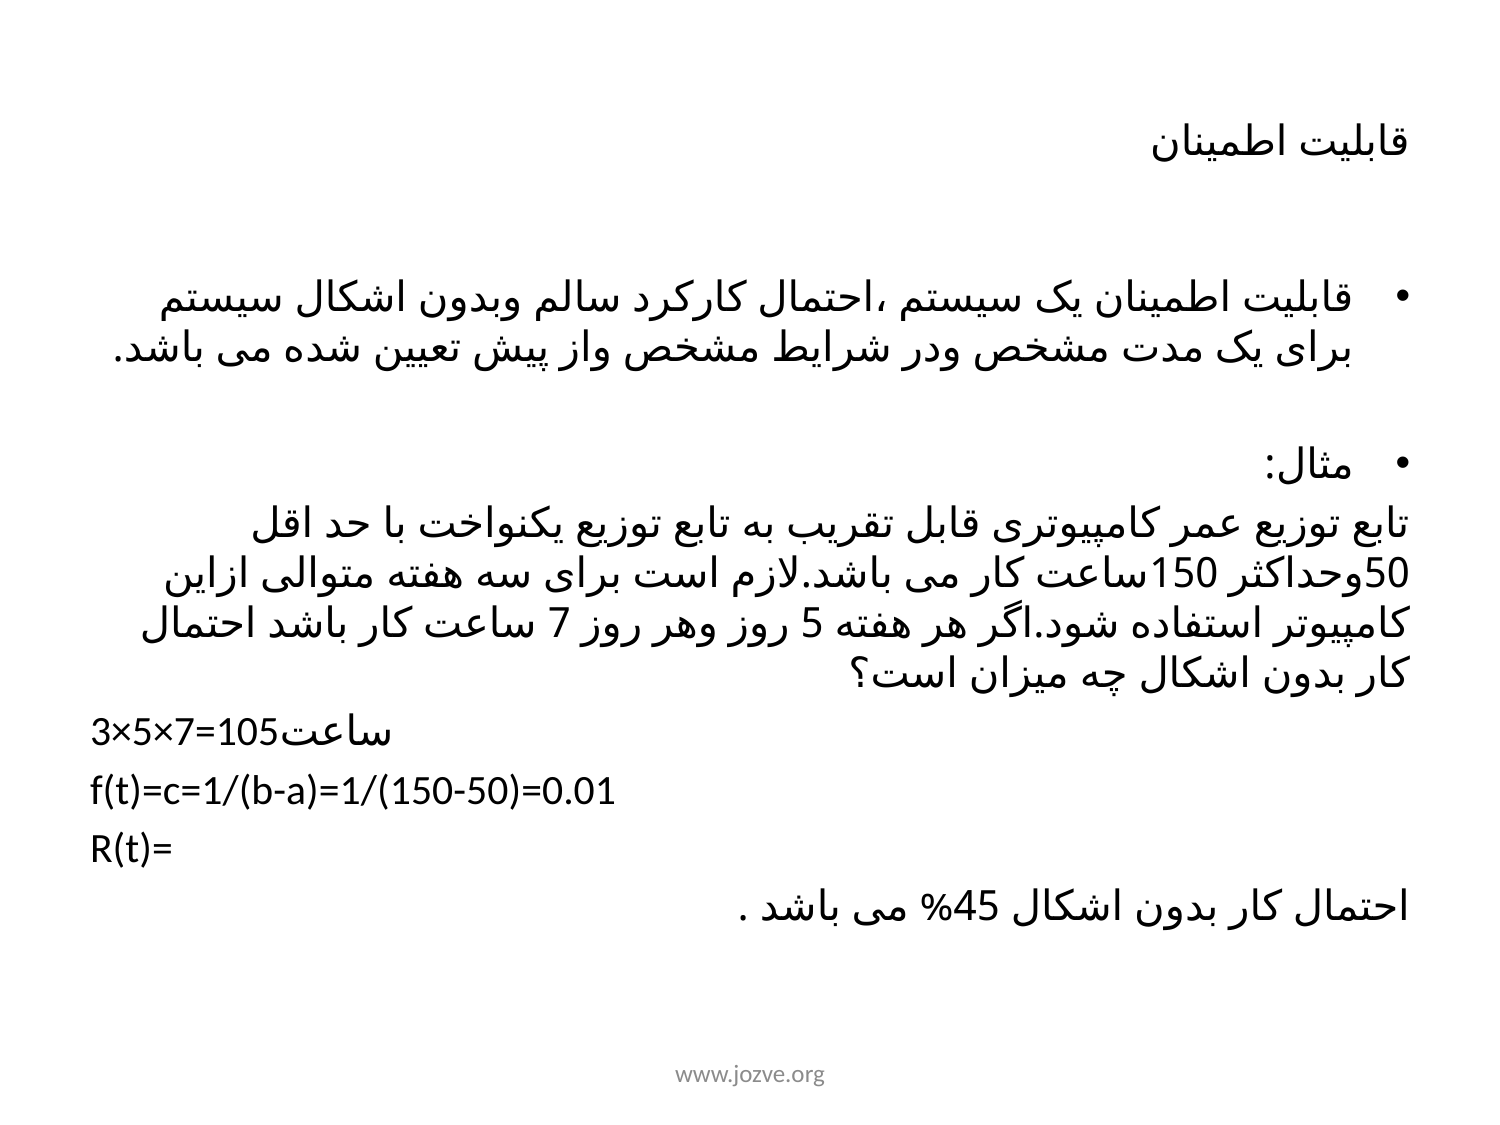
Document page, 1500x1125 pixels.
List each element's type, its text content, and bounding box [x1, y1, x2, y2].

title قابلیت اطمینان [75, 45, 1425, 233]
footer www.jozve.org [512, 1042, 988, 1103]
